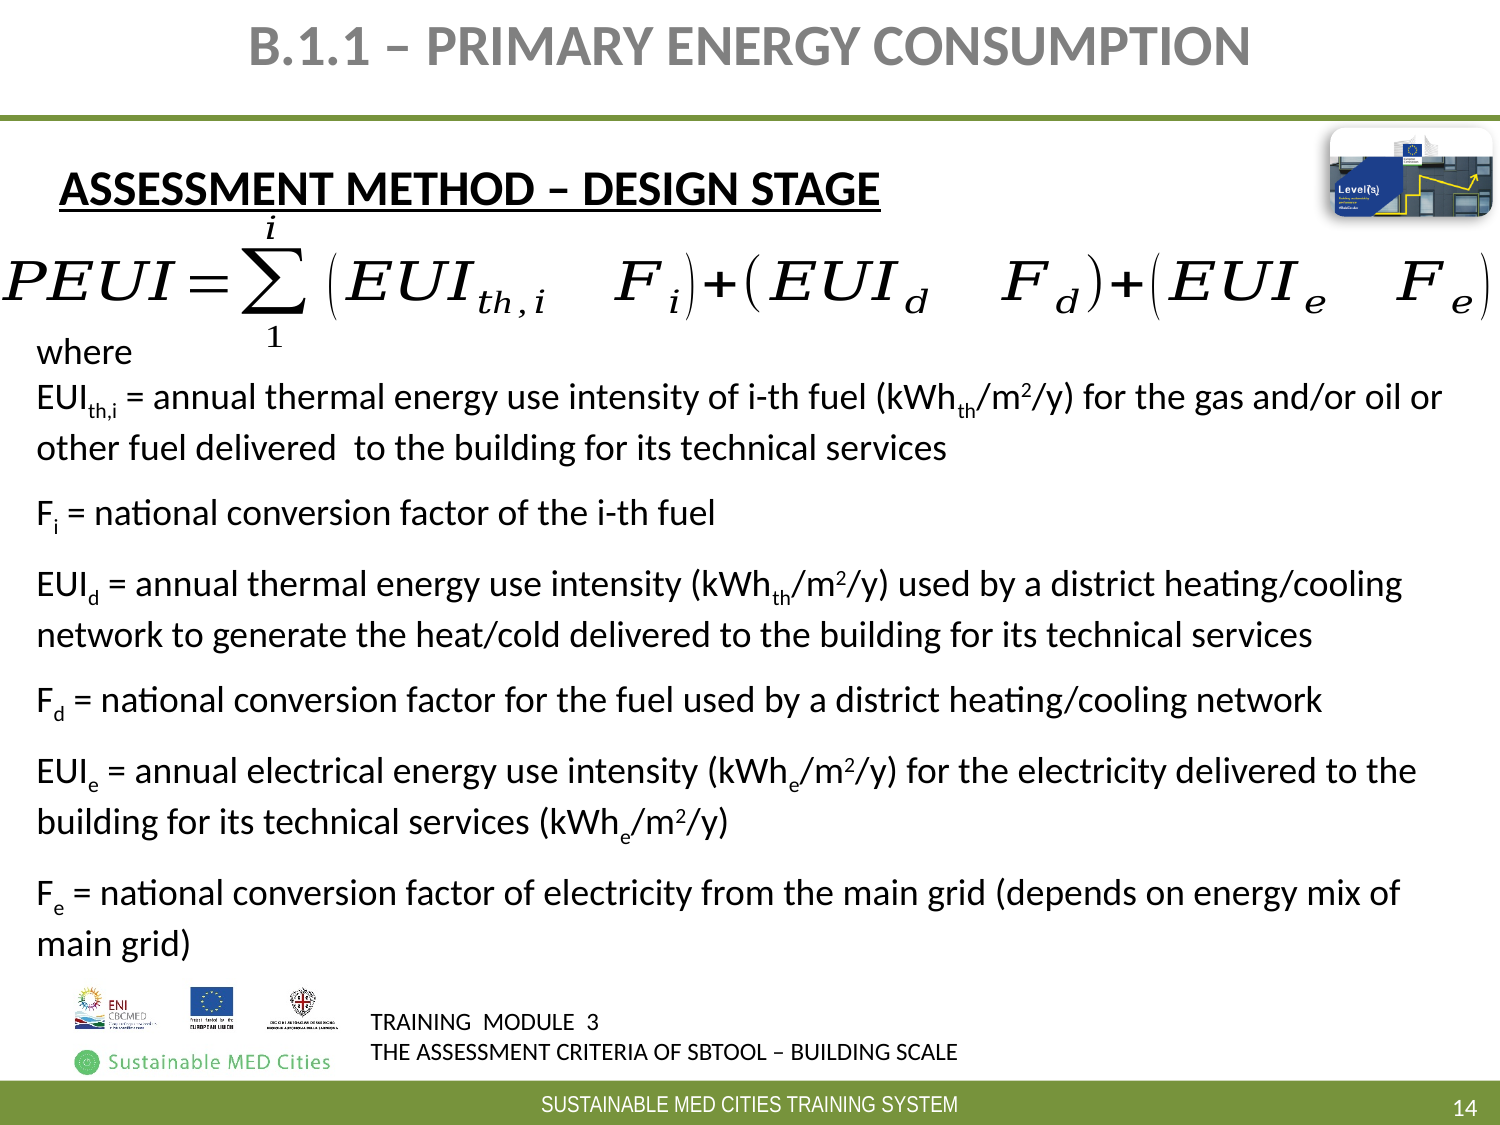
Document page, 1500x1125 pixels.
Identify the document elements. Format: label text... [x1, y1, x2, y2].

text_box ASSESSMENT METHOD – DESIGN STAGE [43, 147, 1331, 235]
slide_number 14 [1142, 1076, 1493, 1125]
picture [1329, 127, 1493, 217]
picture [62, 978, 356, 1080]
text_box where EUIth,i = annual thermal energy use intensity of i-th fuel (kWhth/m2/y) for the gas and/or oil or other fuel delivered to the building for its technical services Fi = national conversion factor of the i-th fuel EUId = annual thermal energy use intensity (kWhth/m2/y) used by a district heating/cooling network to generate the heat/cold delivered to the building for its technical services Fd = national conversion factor for the fuel used by a district heating/cooling network EUIe = annual electrical energy use intensity (kWhe/m2/y) for the electricity delivered to the building for its technical services (kWhe/m2/y) Fe = national conversion factor of electricity from the main grid (depends on energy mix of main grid) [21, 319, 1493, 972]
